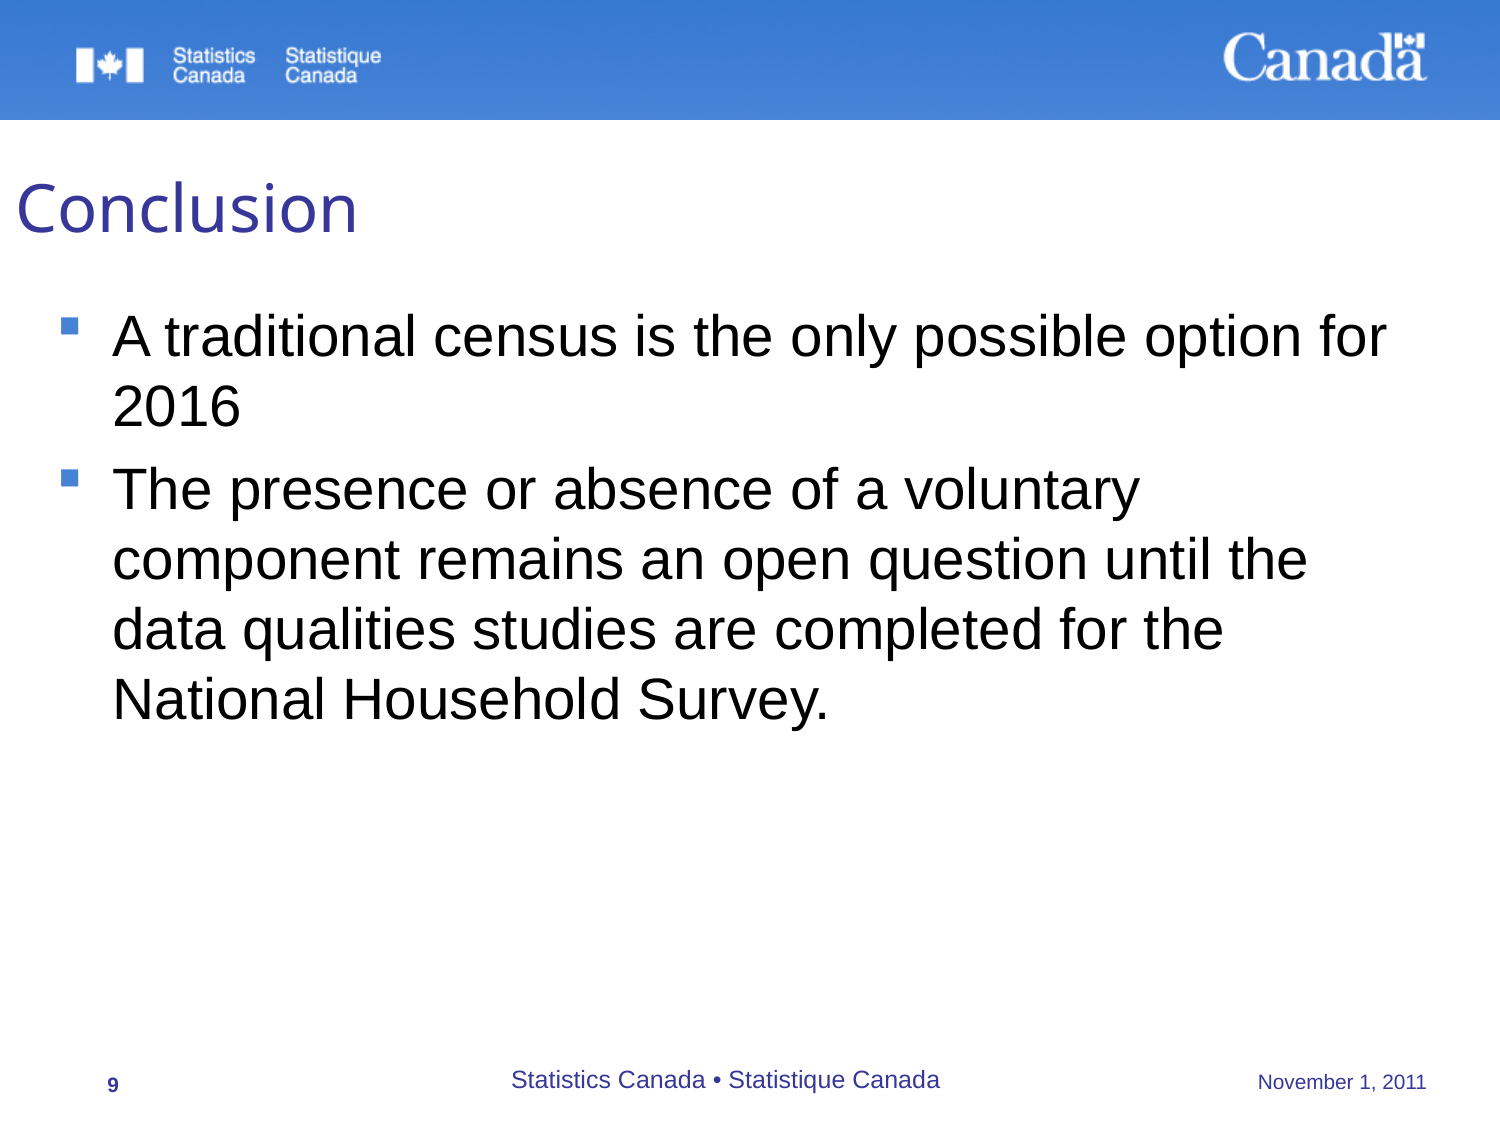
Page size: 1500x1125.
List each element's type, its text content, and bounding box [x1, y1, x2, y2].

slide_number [1223, 1022, 1443, 1102]
slide_number 9 [64, 1023, 162, 1105]
list A traditional census is the only possible option for 2016 The presence or absence of a voluntary component remains an open question until the data qualities studies are completed for the National Household Survey. [40, 290, 1411, 988]
picture [0, 0, 1500, 120]
footer Statistics Canada • Statistique Canada [229, 1022, 1223, 1102]
title Conclusion [0, 136, 1500, 254]
